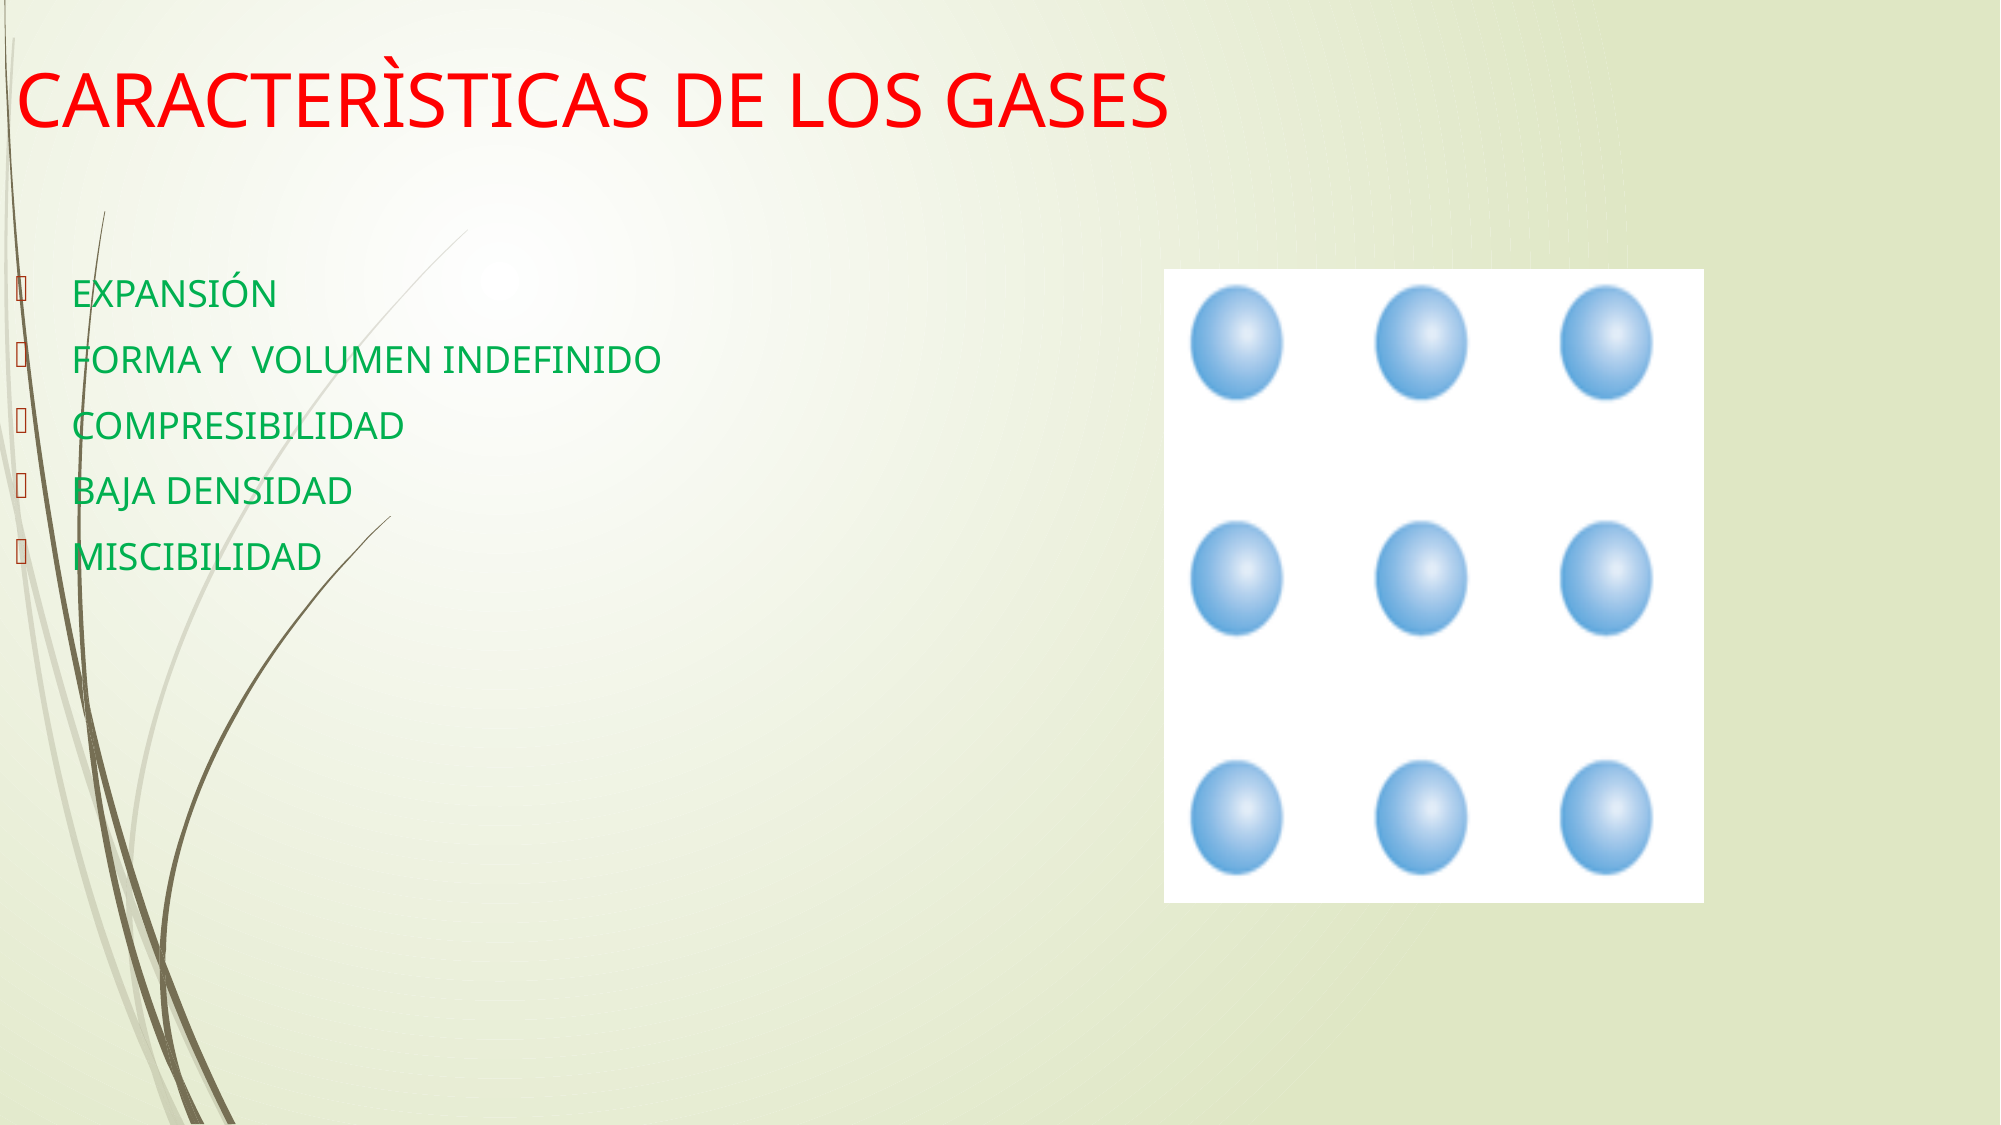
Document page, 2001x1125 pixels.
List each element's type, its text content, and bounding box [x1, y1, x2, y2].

picture [1163, 269, 1704, 903]
list EXPANSIÓN FORMA Y VOLUMEN INDEFINIDO COMPRESIBILIDAD BAJA DENSIDAD MISCIBILIDAD [0, 262, 711, 1005]
title CARACTERÌSTICAS DE LOS GASES [0, 45, 1350, 233]
